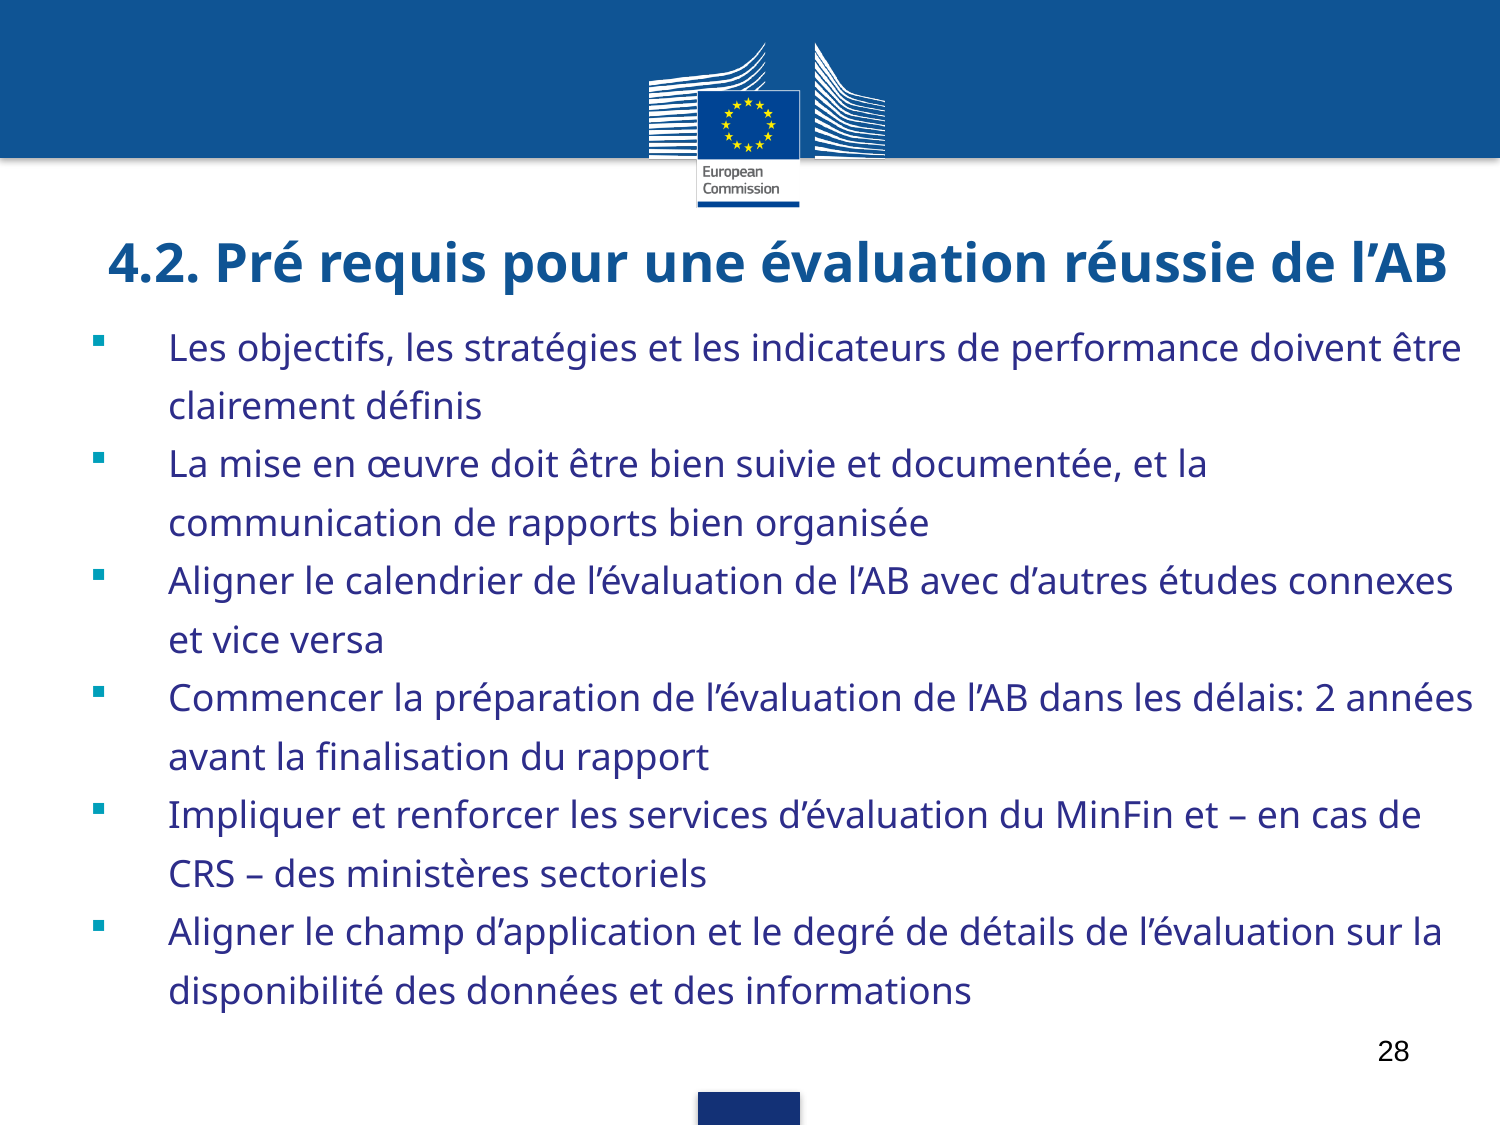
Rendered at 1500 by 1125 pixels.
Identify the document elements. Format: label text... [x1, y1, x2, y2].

list Les objectifs, les stratégies et les indicateurs de performance doivent être clairement définis La mise en œuvre doit être bien suivie et documentée, et la communication de rapports bien organisée Aligner le calendrier de l’évaluation de l’AB avec d’autres études connexes et vice versa Commencer la préparation de l’évaluation de l’AB dans les délais: 2 années avant la finalisation du rapport Impliquer et renforcer les services d’évaluation du MinFin et – en cas de CRS – des ministères sectoriels Aligner le champ d’application et le degré de détails de l’évaluation sur la disponibilité des données et des informations [0, 302, 1500, 1012]
slide_number 28 [1074, 1024, 1426, 1103]
picture [649, 42, 885, 208]
title 4.2. Pré requis pour une évaluation réussie de l’AB [0, 219, 1500, 302]
